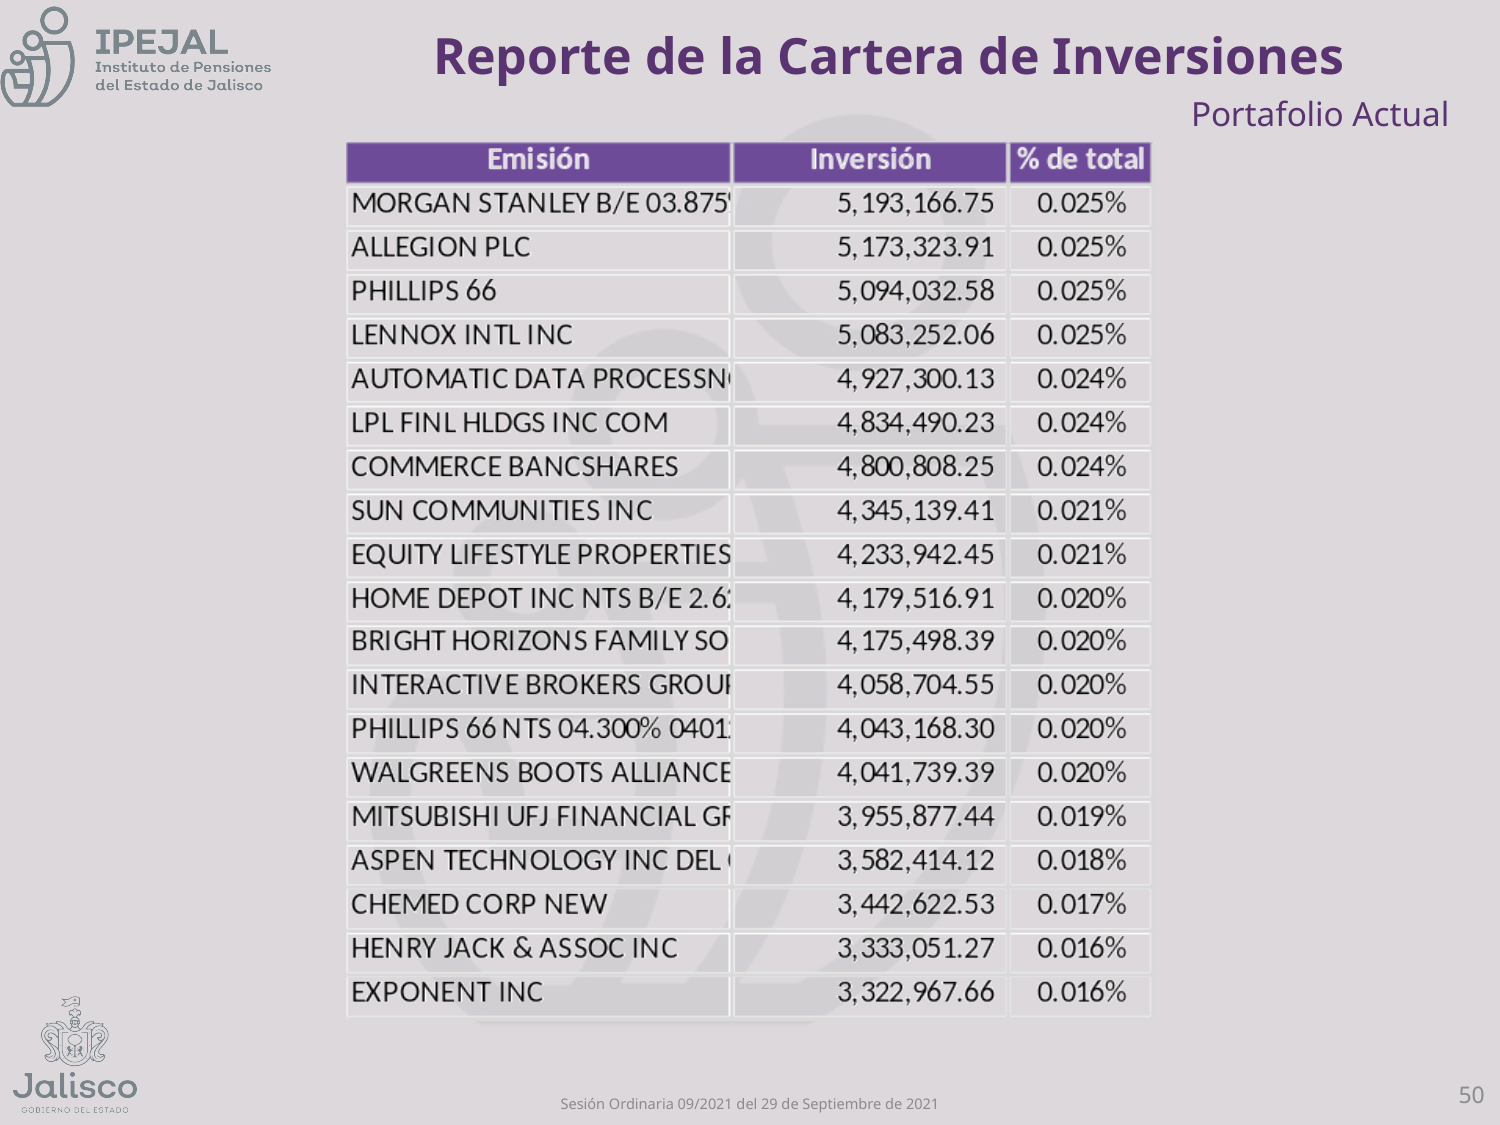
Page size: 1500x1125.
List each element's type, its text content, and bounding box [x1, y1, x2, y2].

slide_number 50 [1411, 1066, 1500, 1125]
picture [0, 988, 166, 1125]
text_box Reporte de la Cartera de Inversiones [277, 23, 1500, 149]
footer Sesión Ordinaria 09/2021 del 29 de Septiembre de 2021 [472, 1074, 1028, 1125]
text_box Portafolio Actual [1176, 86, 1465, 141]
picture [344, 141, 1156, 1021]
picture [0, 6, 271, 107]
